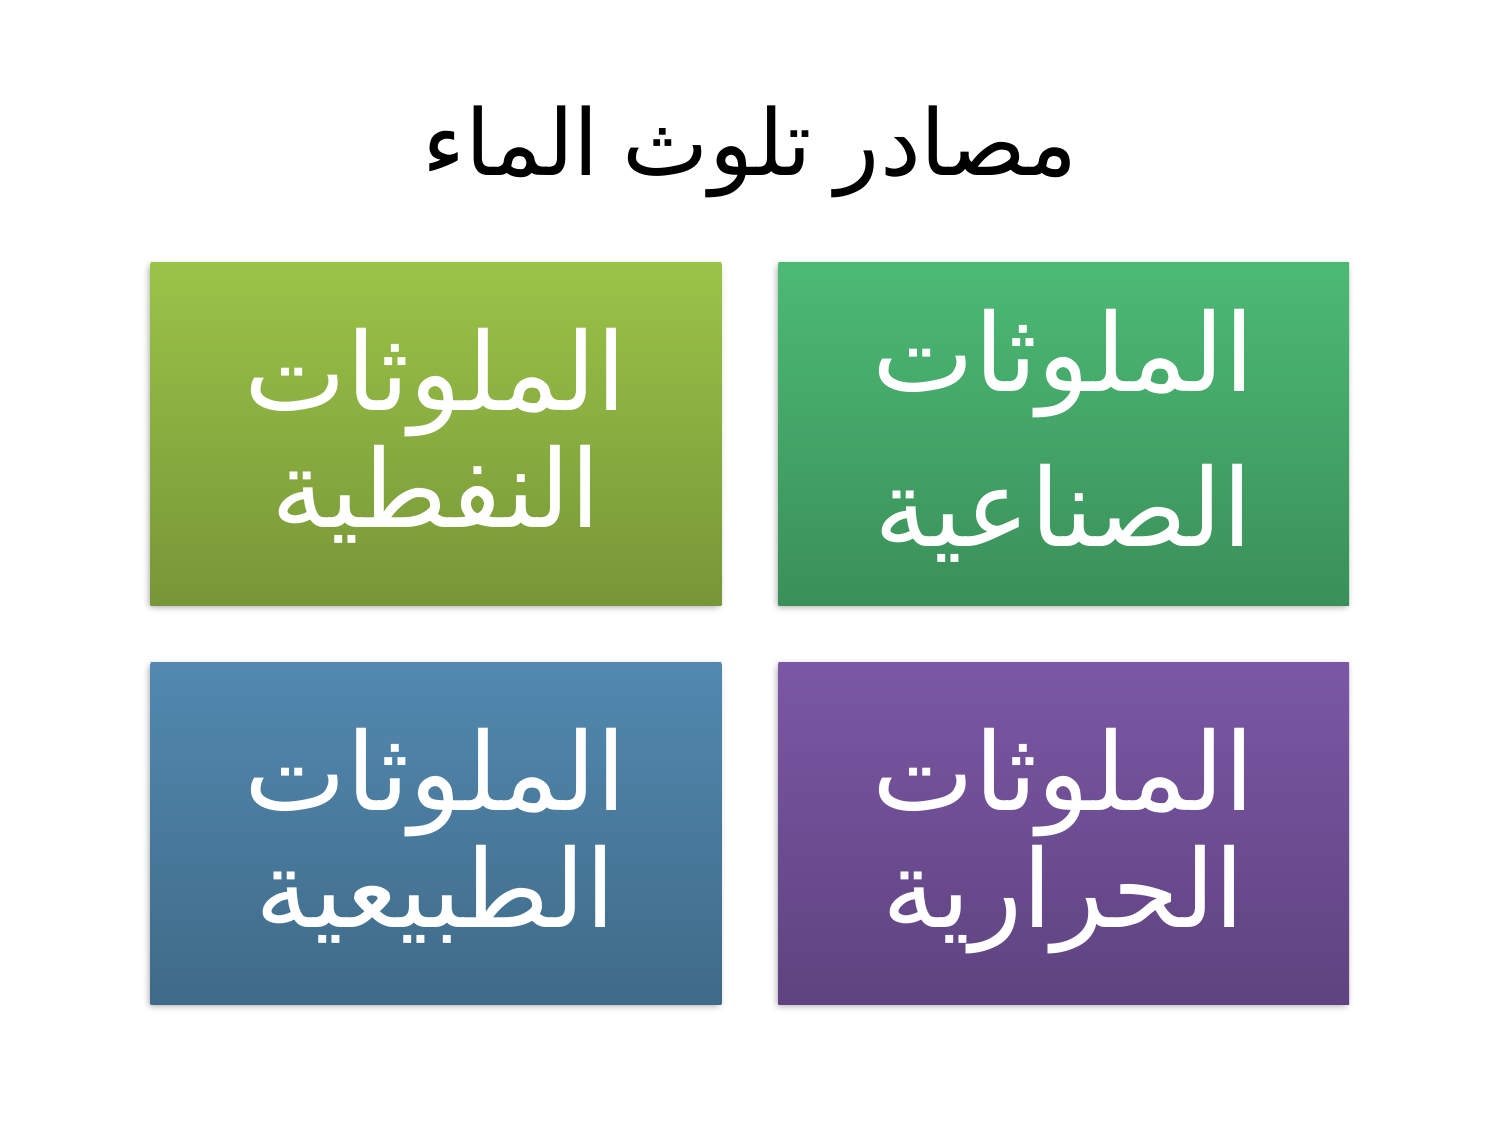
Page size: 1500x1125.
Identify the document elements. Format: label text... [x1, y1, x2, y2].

title مصادر تلوث الماء [75, 45, 1425, 233]
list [74, 262, 1426, 1006]
